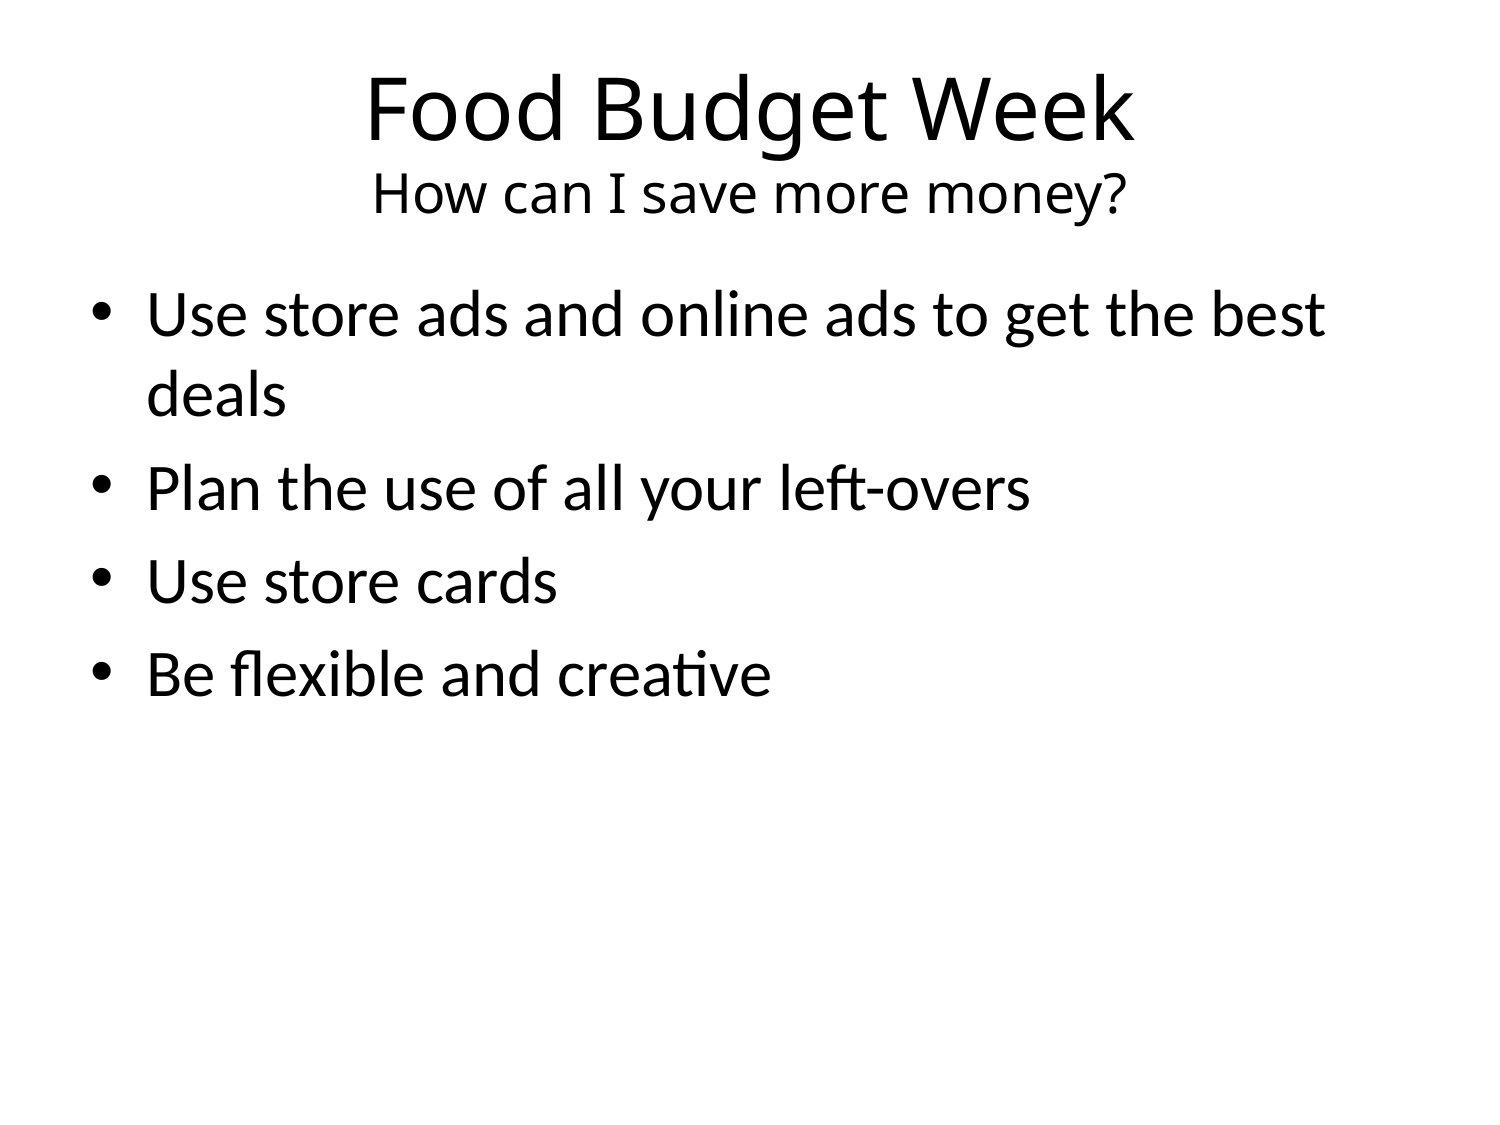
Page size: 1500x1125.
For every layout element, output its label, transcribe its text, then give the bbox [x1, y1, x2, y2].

list Use store ads and online ads to get the best deals Plan the use of all your left-overs Use store cards Be flexible and creative [75, 262, 1425, 1005]
title Food Budget Week How can I save more money? [75, 45, 1425, 233]
